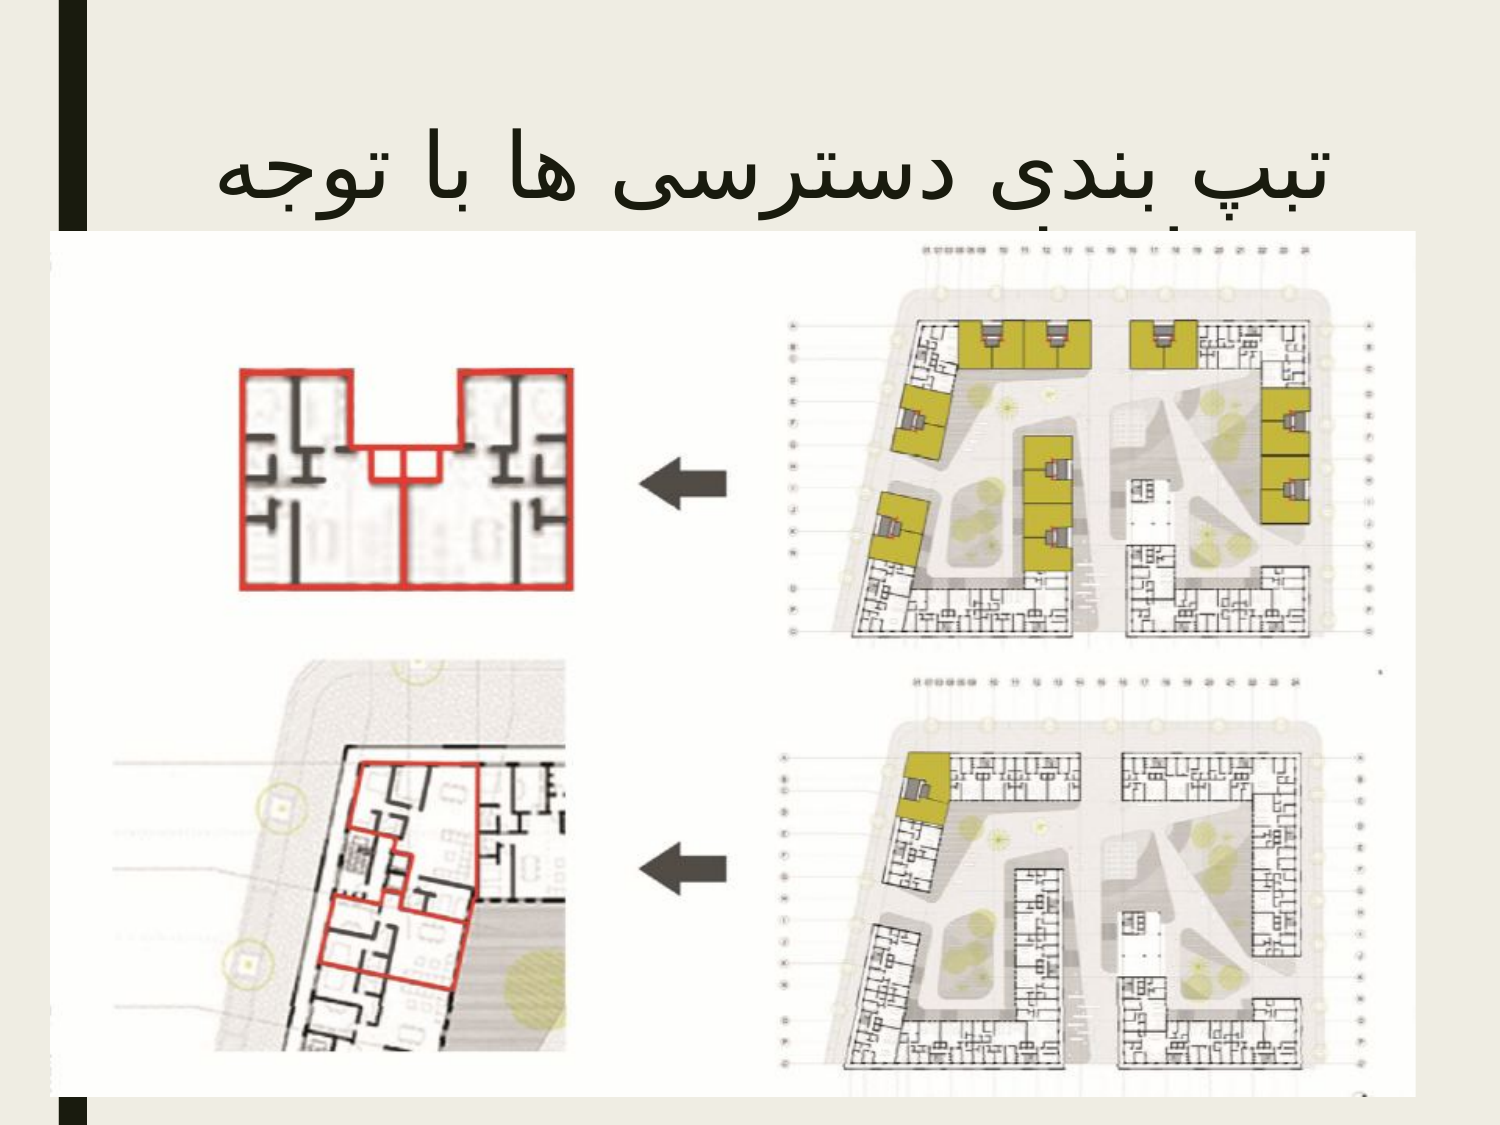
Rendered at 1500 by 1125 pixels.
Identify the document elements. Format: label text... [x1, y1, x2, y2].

title تبپ بندی دسترسی ها با توجه به راه پله: [168, 112, 1351, 231]
picture [49, 231, 1416, 1097]
